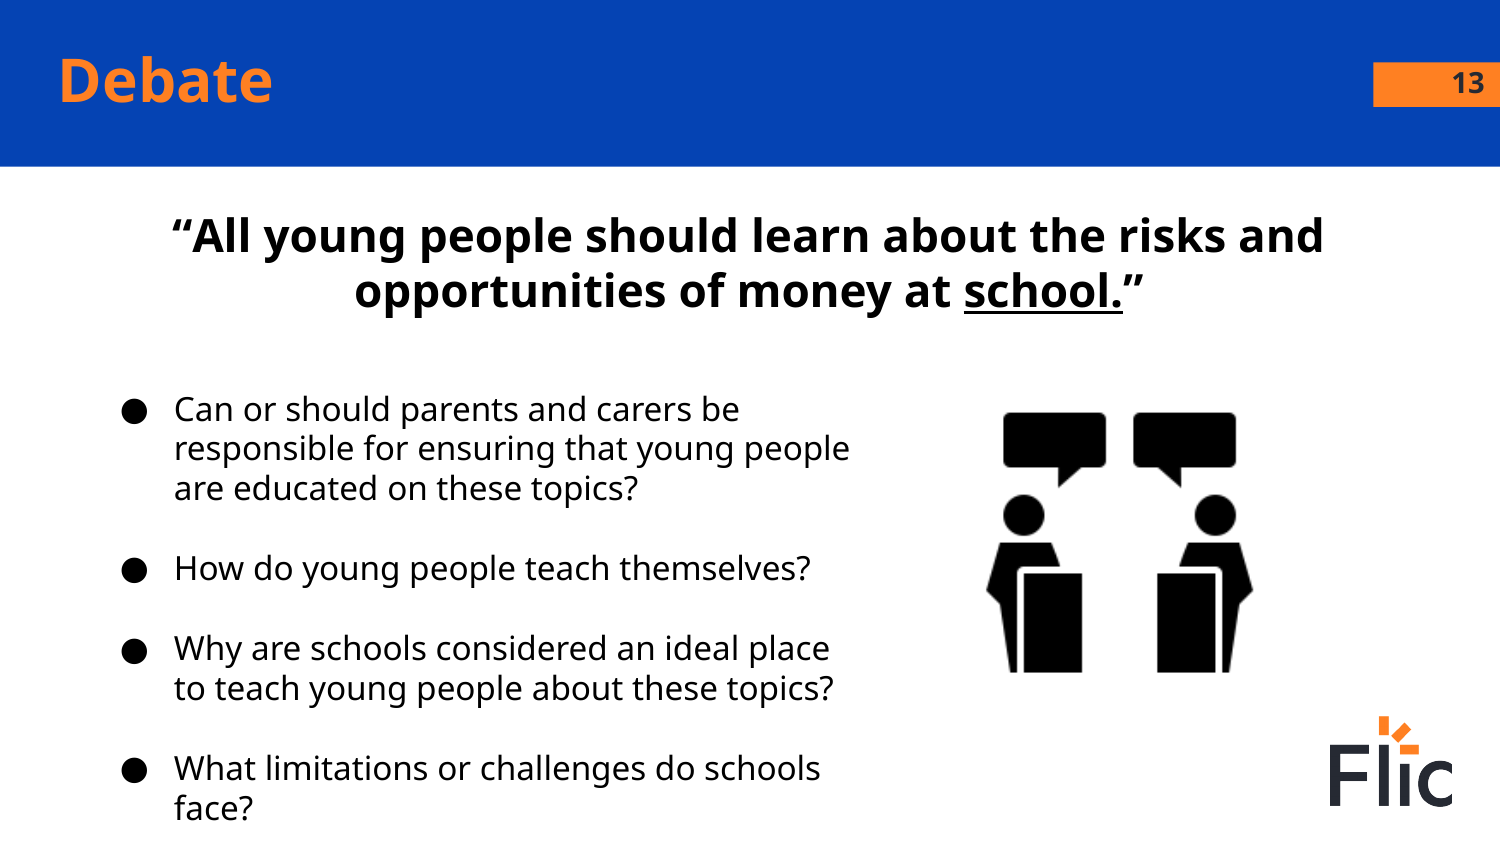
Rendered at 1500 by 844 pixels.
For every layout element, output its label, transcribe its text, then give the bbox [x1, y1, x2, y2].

text_box “All young people should learn about the risks and opportunities of money at school.” [29, 191, 1469, 552]
text_box Can or should parents and carers be responsible for ensuring that young people are educated on these topics? How do young people teach themselves? Why are schools considered an ideal place to teach young people about these topics? What limitations or challenges do schools face? [83, 372, 879, 842]
picture [1330, 716, 1452, 807]
title Debate [42, 39, 978, 125]
picture [948, 372, 1291, 715]
slide_number 13 [1410, 49, 1500, 115]
